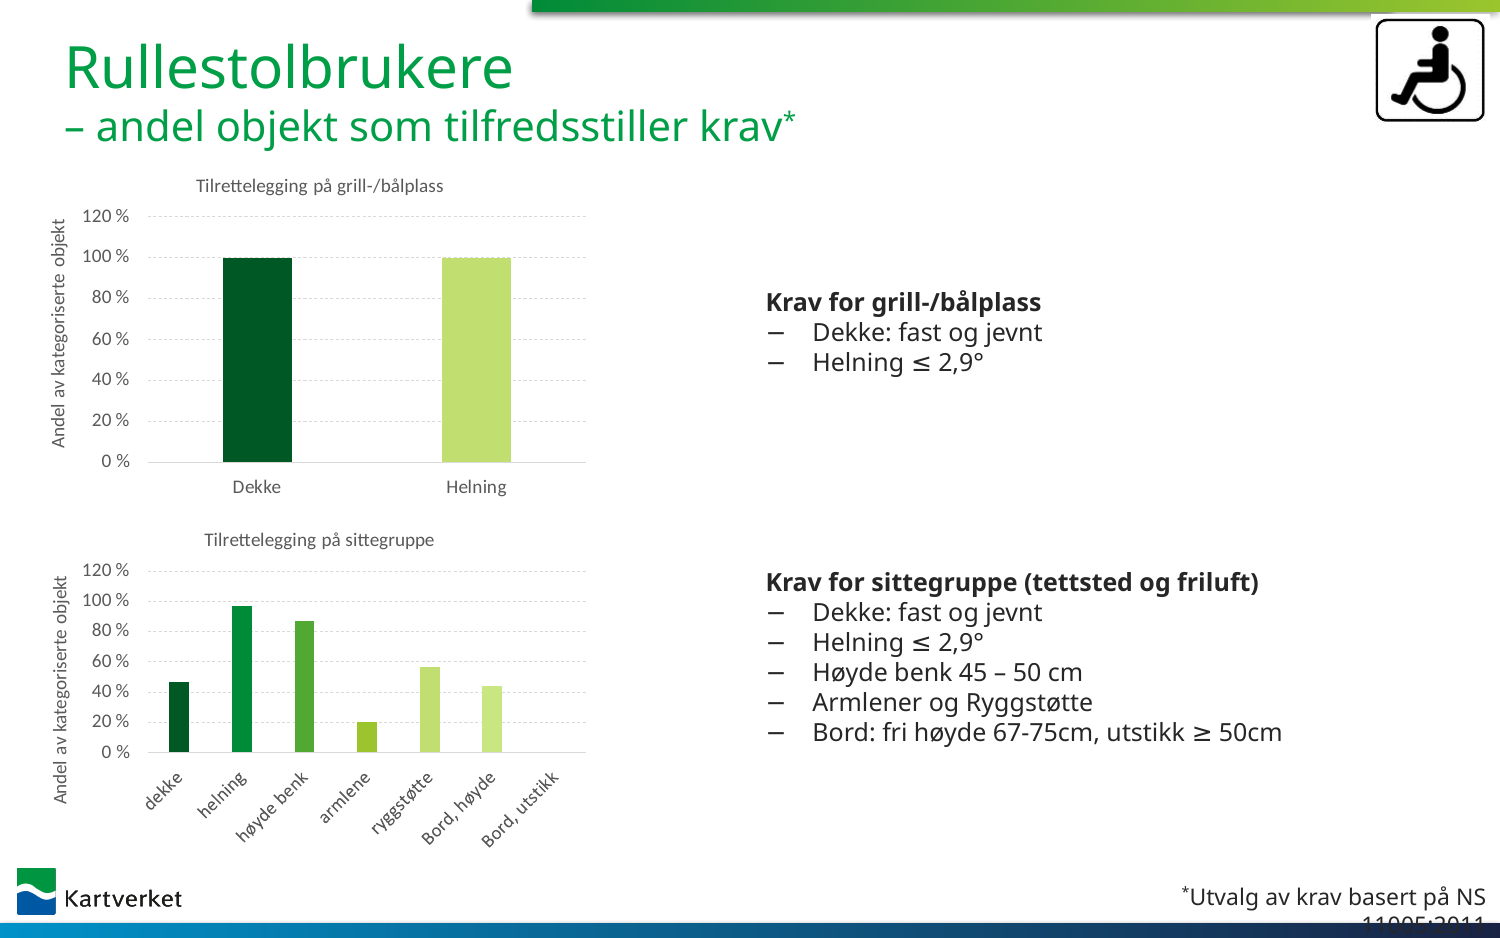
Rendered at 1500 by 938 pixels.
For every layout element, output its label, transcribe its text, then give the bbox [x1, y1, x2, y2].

text_box Krav for sittegruppe (tettsted og friluft) Dekke: fast og jevnt Helning ≤ 2,9° Høyde benk 45 – 50 cm Armlener og Ryggstøtte Bord: fri høyde 67-75cm, utstikk ≥ 50cm [750, 559, 1500, 754]
text_box Rullestolbrukere – andel objekt som tilfredsstiller krav* [49, 14, 1431, 158]
picture [41, 520, 597, 859]
picture [1371, 13, 1491, 127]
text_box Krav for grill-/bålplass Dekke: fast og jevnt Helning ≤ 2,9° [750, 279, 1452, 384]
text_box *Utvalg av krav basert på NS 11005:2011 [1068, 873, 1500, 938]
picture [41, 166, 597, 505]
